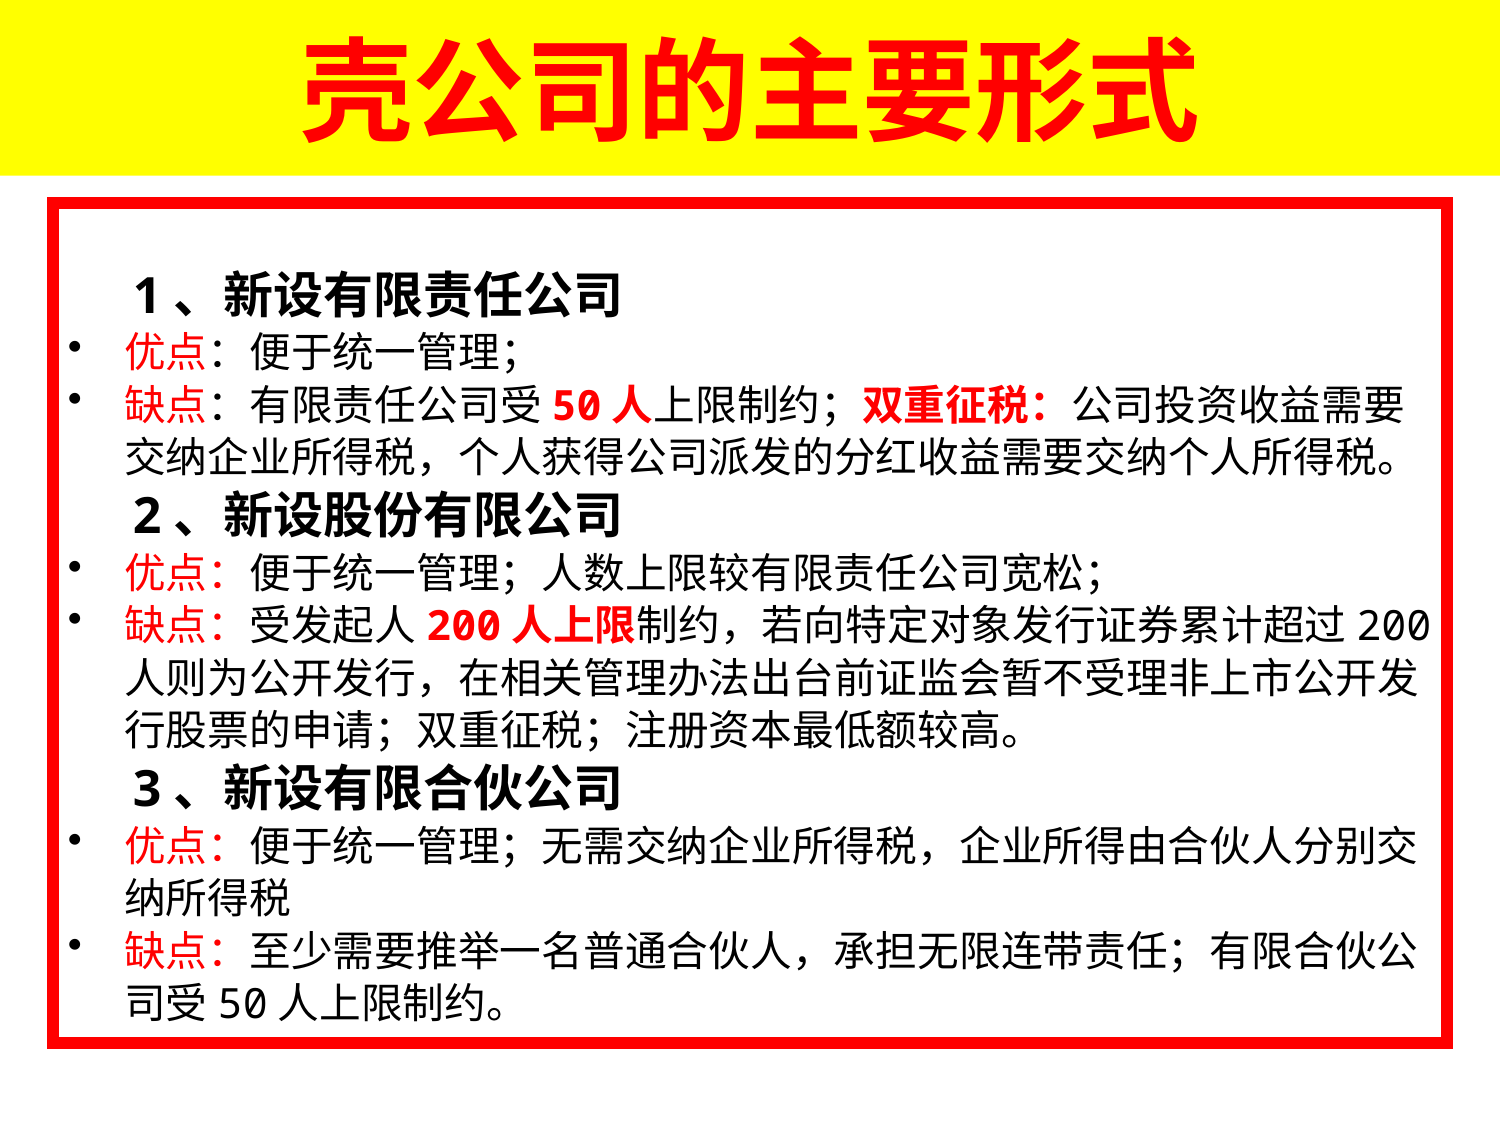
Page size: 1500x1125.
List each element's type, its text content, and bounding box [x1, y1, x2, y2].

text_box 1、新设有限责任公司 优点：便于统一管理； 缺点：有限责任公司受50人上限制约；双重征税：公司投资收益需要交纳企业所得税，个人获得公司派发的分红收益需要交纳个人所得税。 2、新设股份有限公司 优点：便于统一管理；人数上限较有限责任公司宽松； 缺点：受发起人200人上限制约，若向特定对象发行证券累计超过200人则为公开发行，在相关管理办法出台前证监会暂不受理非上市公开发行股票的申请；双重征税；注册资本最低额较高。 3、新设有限合伙公司 优点：便于统一管理；无需交纳企业所得税，企业所得由合伙人分别交纳所得税 缺点：至少需要推举一名普通合伙人，承担无限连带责任；有限合伙公司受50人上限制约。 [53, 203, 1448, 1043]
title 壳公司的主要形式 [0, 0, 1500, 176]
